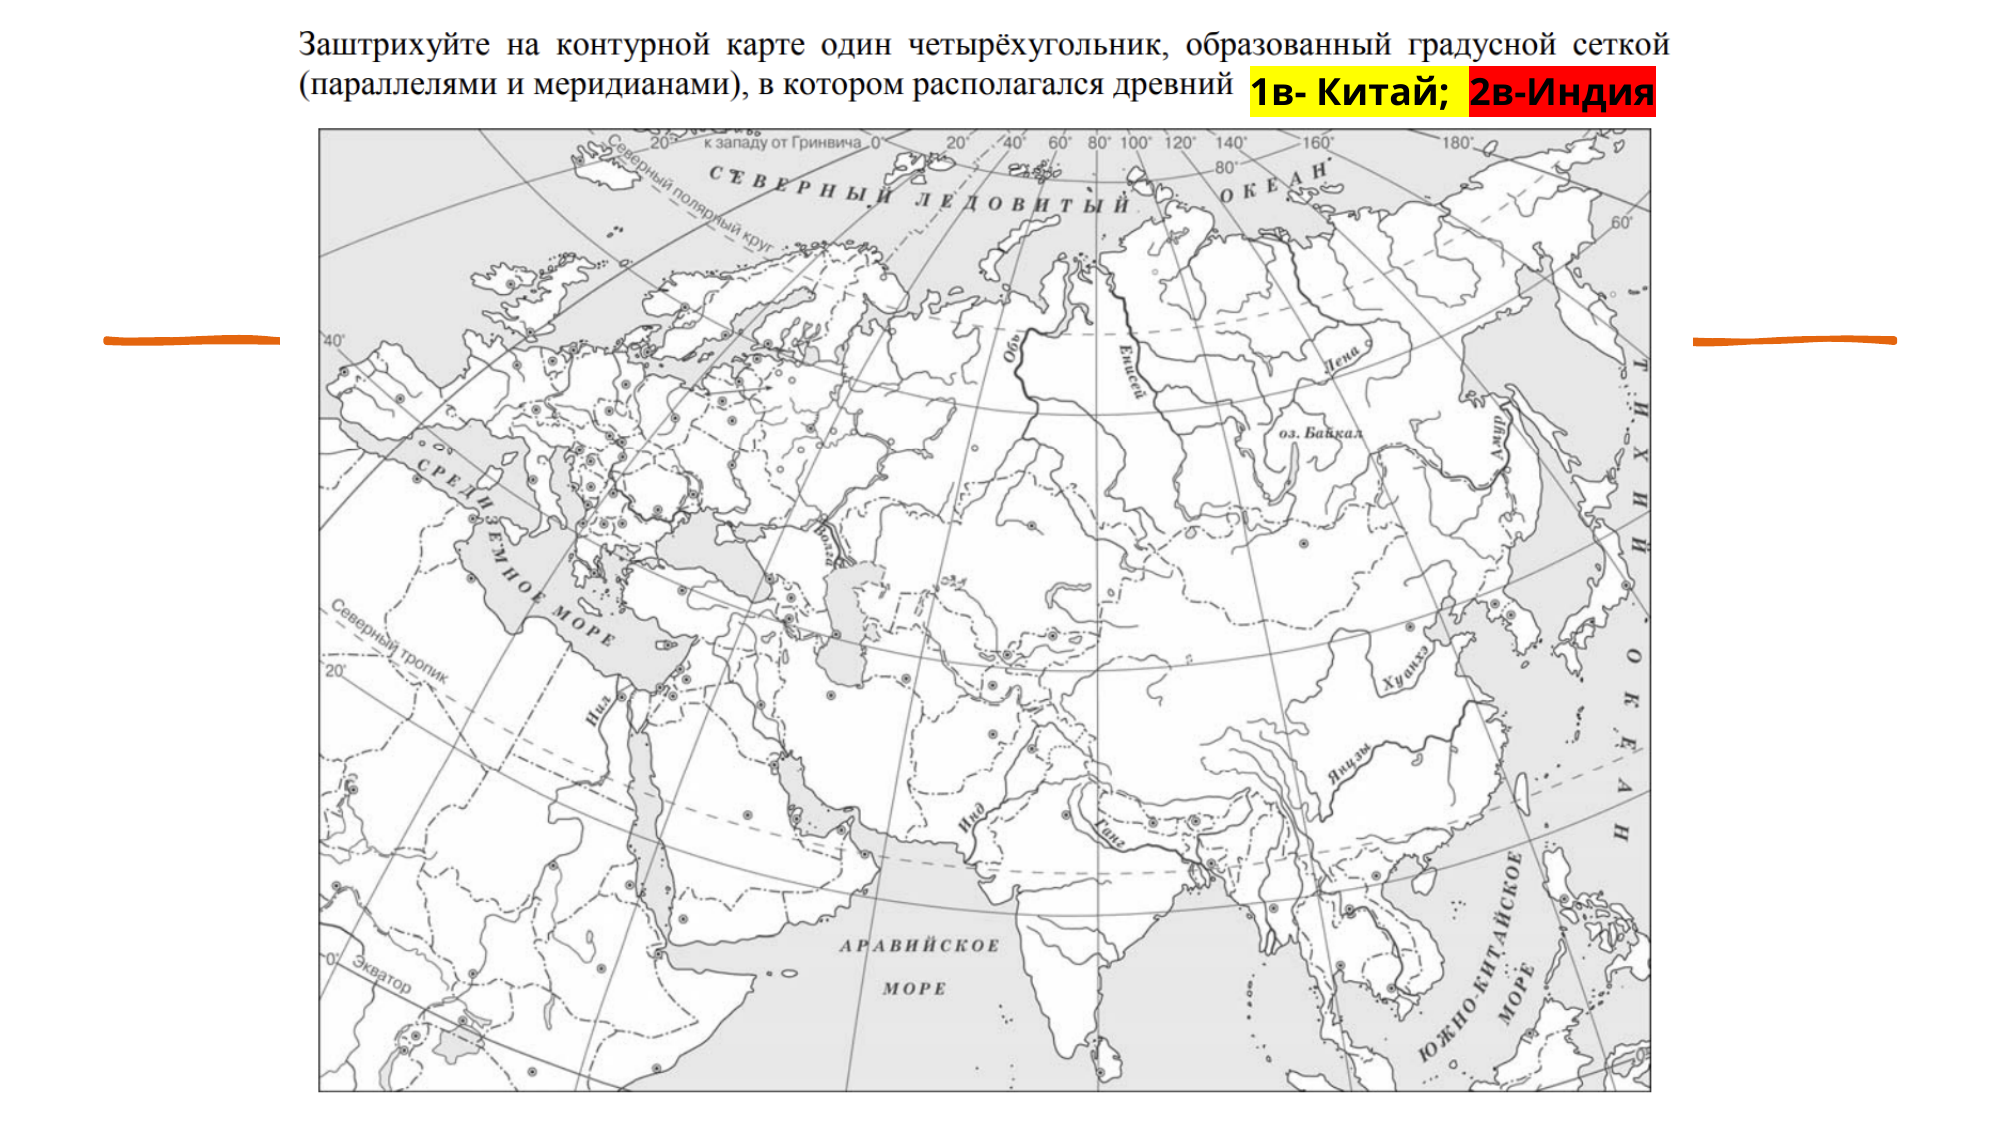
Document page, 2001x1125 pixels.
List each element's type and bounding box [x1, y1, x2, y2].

picture [280, 0, 1693, 1119]
